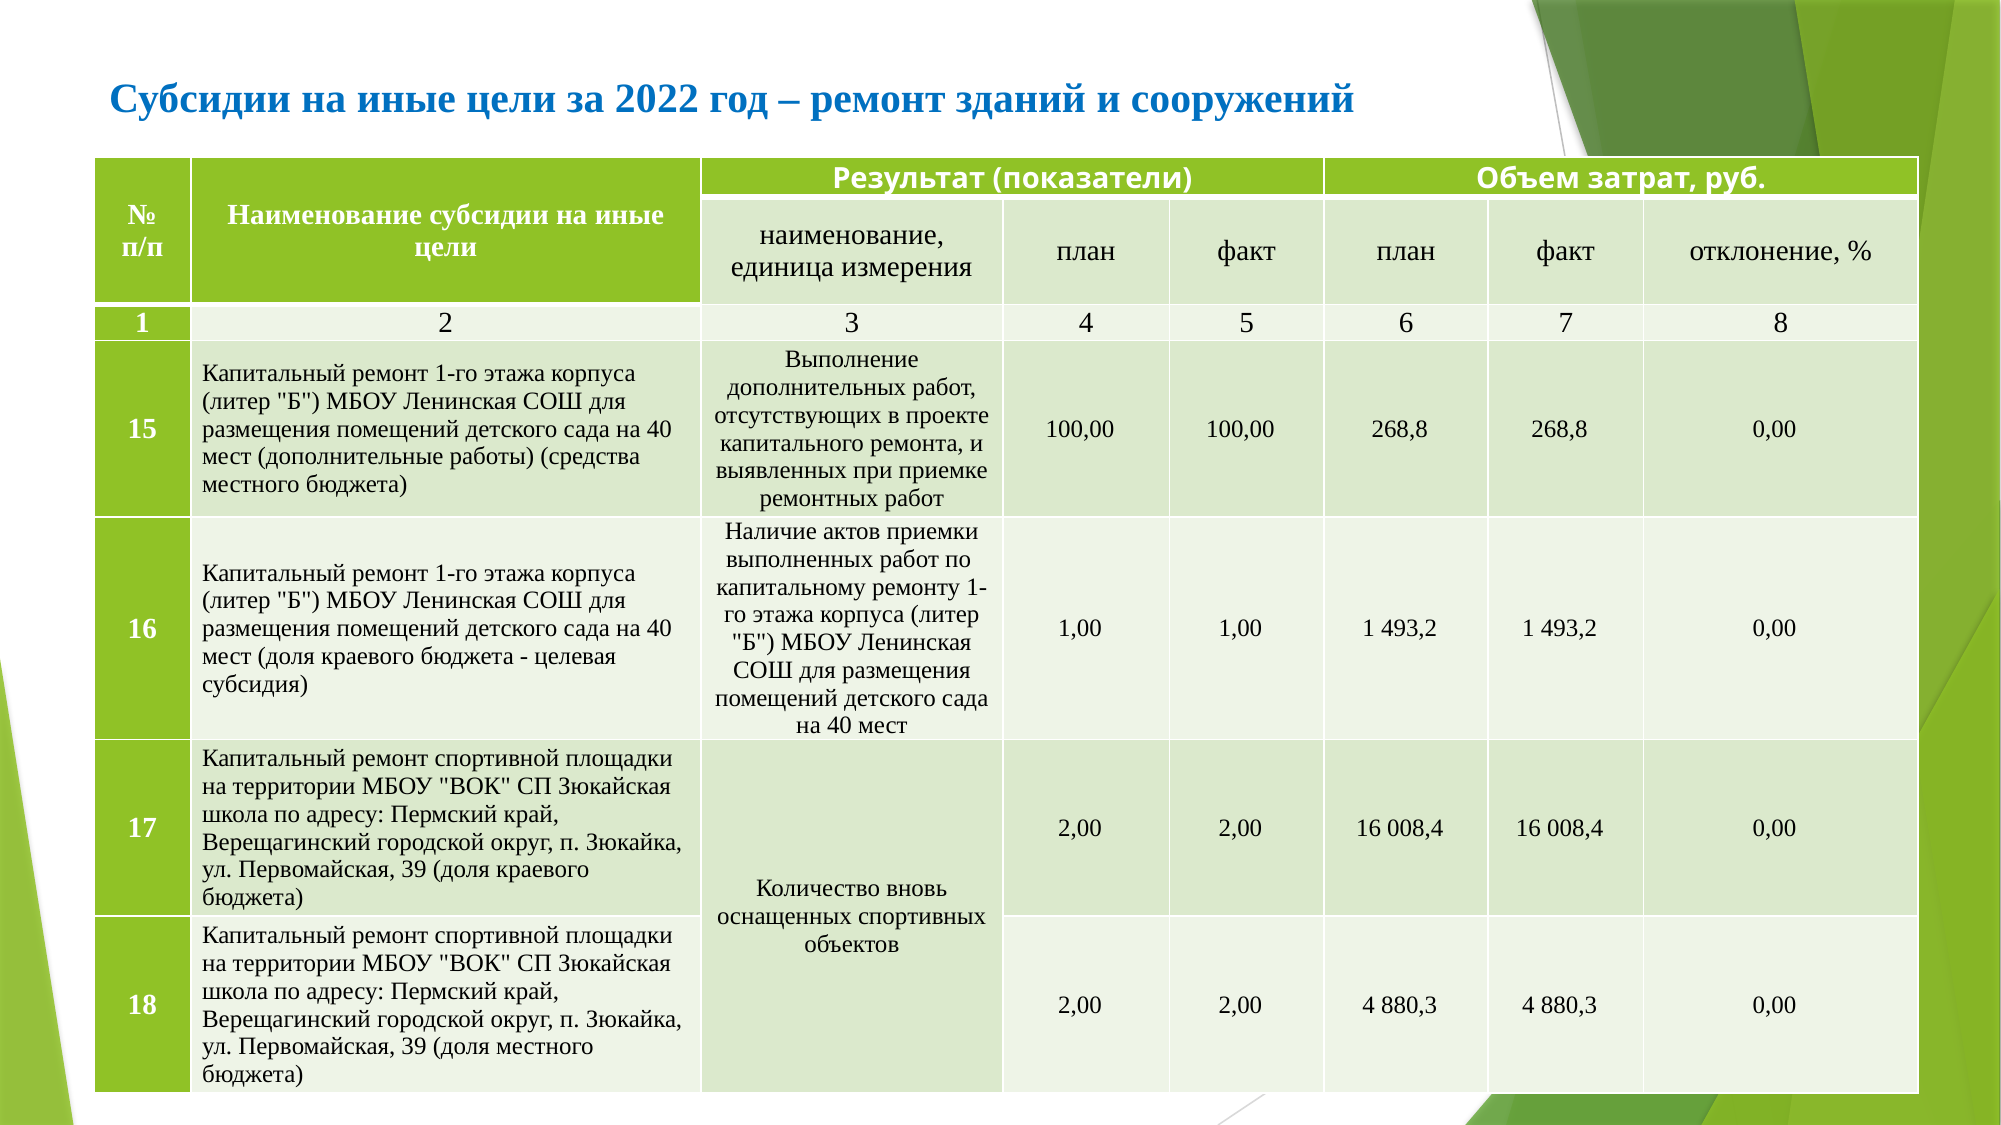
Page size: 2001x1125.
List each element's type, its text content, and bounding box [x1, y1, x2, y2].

table_header Наименование субсидии на иные цели [192, 158, 700, 302]
table_cell 1 493,2 [1325, 518, 1487, 739]
table_cell 0,00 [1644, 341, 1917, 516]
table_cell 100,00 [1170, 341, 1323, 516]
table_cell 2,00 [1170, 917, 1323, 1092]
table_cell Капитальный ремонт спортивной площадки на территории МБОУ "ВОК" СП Зюкайская школа по адресу: Пермский край, Верещагинский городской округ, п. Зюкайка, ул. Первомайская, 39 (доля краевого бюджета) [192, 740, 700, 915]
table_cell 4 [1004, 305, 1169, 340]
table_cell план [1325, 200, 1487, 304]
table_cell план [1004, 200, 1169, 304]
table_cell наименование, единица измерения [702, 200, 1002, 304]
table_cell 4 880,3 [1489, 917, 1643, 1092]
table_cell Капитальный ремонт 1-го этажа корпуса (литер "Б") МБОУ Ленинская СОШ для размещения помещений детского сада на 40 мест (дополнительные работы) (средства местного бюджета) [192, 341, 700, 516]
table_cell 268,8 [1325, 341, 1487, 516]
table_header Объем затрат, руб. [1325, 158, 1917, 194]
title Субсидии на иные цели за 2022 год – ремонт зданий и сооружений [94, 62, 1820, 135]
table_cell 6 [1325, 305, 1487, 340]
table_cell 5 [1170, 305, 1323, 340]
table_cell 1,00 [1170, 518, 1323, 739]
table_cell 7 [1489, 305, 1643, 340]
table_cell 1 [95, 307, 190, 340]
table_cell 0,00 [1644, 740, 1917, 915]
table_cell Капитальный ремонт спортивной площадки на территории МБОУ "ВОК" СП Зюкайская школа по адресу: Пермский край, Верещагинский городской округ, п. Зюкайка, ул. Первомайская, 39 (доля местного бюджета) [192, 917, 700, 1092]
table_cell 2,00 [1004, 917, 1169, 1092]
table_cell 2 [192, 307, 700, 340]
table_cell Выполнение дополнительных работ, отсутствующих в проекте капитального ремонта, и выявленных при приемке ремонтных работ [702, 341, 1002, 516]
table_cell Капитальный ремонт 1-го этажа корпуса (литер "Б") МБОУ Ленинская СОШ для размещения помещений детского сада на 40 мест (доля краевого бюджета - целевая субсидия) [192, 518, 700, 739]
table_cell 18 [95, 917, 190, 1092]
table_cell 8 [1644, 305, 1917, 340]
table_cell 0,00 [1644, 518, 1917, 739]
table_cell 16 008,4 [1325, 740, 1487, 915]
table_cell 1,00 [1004, 518, 1169, 739]
table_cell 17 [95, 740, 190, 915]
table_cell 3 [702, 305, 1002, 340]
table_cell 2,00 [1004, 740, 1169, 915]
table_cell Наличие актов приемки выполненных работ по капитальному ремонту 1-го этажа корпуса (литер "Б") МБОУ Ленинская СОШ для размещения помещений детского сада на 40 мест [702, 518, 1002, 739]
table_cell Количество вновь оснащенных спортивных объектов [702, 740, 1002, 1092]
table_cell 2,00 [1170, 740, 1323, 915]
table_cell 268,8 [1489, 341, 1643, 516]
table_cell 15 [95, 341, 190, 516]
table_cell факт [1170, 200, 1323, 304]
table_cell 4 880,3 [1325, 917, 1487, 1092]
table_header Результат (показатели) [702, 158, 1323, 194]
table_cell 1 493,2 [1489, 518, 1643, 739]
table_cell 16 008,4 [1489, 740, 1643, 915]
table_cell 0,00 [1644, 917, 1917, 1092]
table_cell 16 [95, 518, 190, 739]
table_cell отклонение, % [1644, 200, 1917, 304]
table_cell 100,00 [1004, 341, 1169, 516]
table_header № п/п [95, 158, 190, 302]
table_cell факт [1489, 200, 1643, 304]
